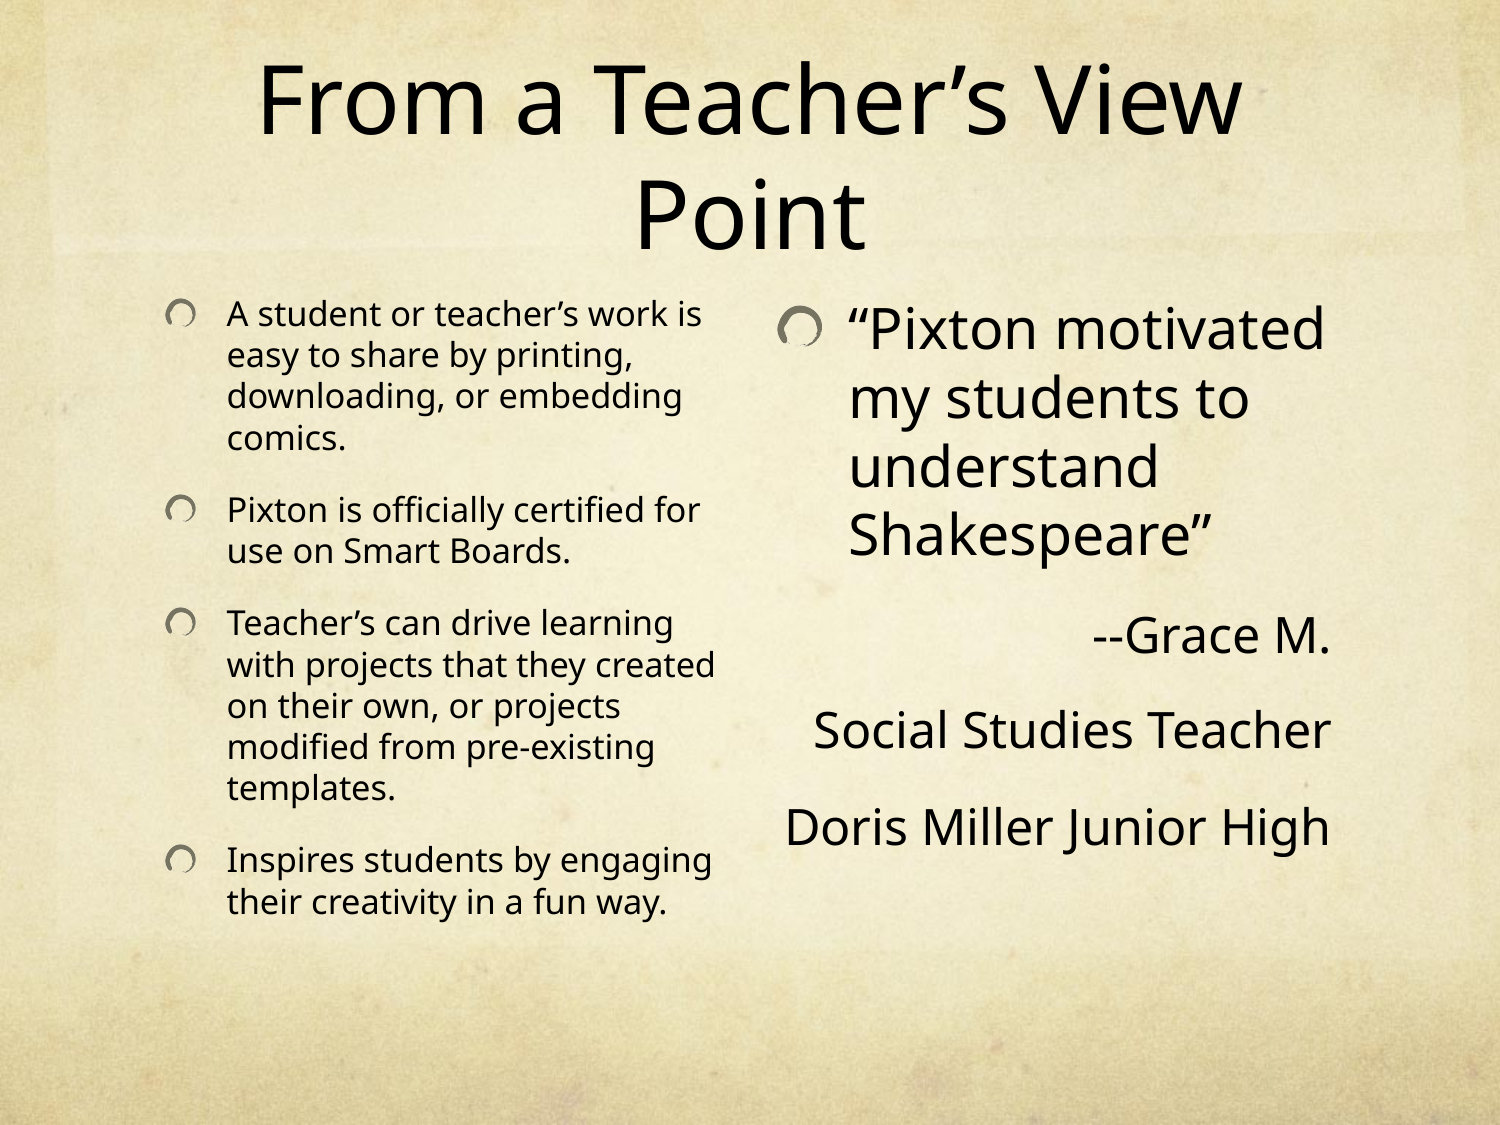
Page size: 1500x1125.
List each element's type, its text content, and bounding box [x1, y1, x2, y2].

title From a Teacher’s View Point [150, 82, 1350, 225]
picture [0, 0, 1500, 1125]
list “Pixton motivated my students to understand Shakespeare” --Grace M. Social Studies Teacher Doris Miller Junior High [762, 284, 1348, 950]
list A student or teacher’s work is easy to share by printing, downloading, or embedding comics. Pixton is officially certified for use on Smart Boards. Teacher’s can drive learning with projects that they created on their own, or projects modified from pre-existing templates. Inspires students by engaging their creativity in a fun way. [150, 284, 735, 950]
